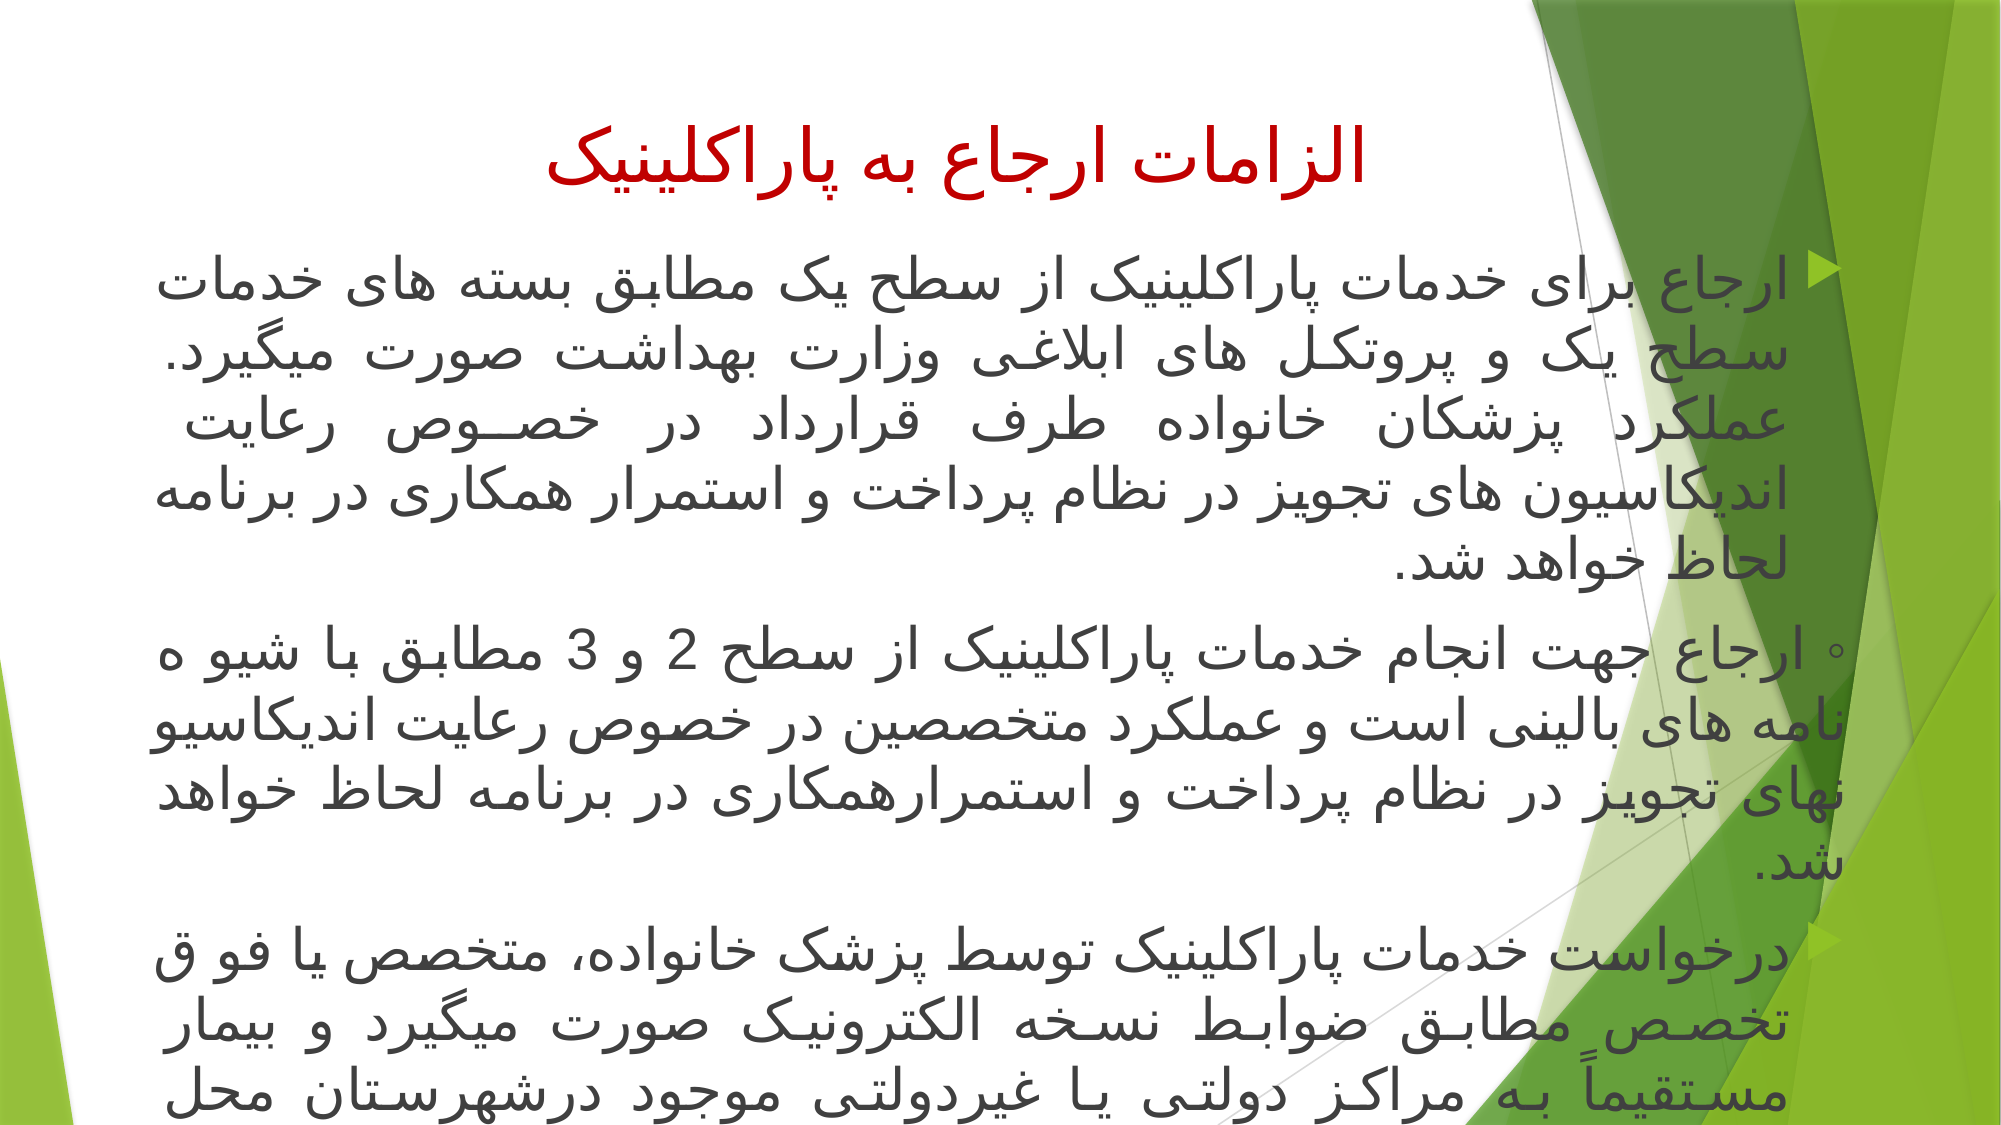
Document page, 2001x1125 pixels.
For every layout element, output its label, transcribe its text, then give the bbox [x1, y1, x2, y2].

title الزامات ارجاع به پاراکلینیک [111, 99, 1803, 234]
list ارجاع برای خدمات پاراکلینیک از سطح یک مطابق بسته های خدمات سطح یک و پروتکل های ابلاغی وزارت بهداشت صورت میگیرد. عملکرد پزشکان خانواده طرف قرارداد در خصوص رعایت اندیکاسیون های تجویز در نظام پرداخت و استمرار همکاری در برنامه لحاظ خواهد شد. ◦ ارجاع جهت انجام خدمات پاراکلینیک از سطح 2 و 3 مطابق با شیو ه نامه های بالینی است و عملکرد متخصصین در خصوص رعایت اندیکاسیو نهای تجویز در نظام پرداخت و استمرارهمکاری در برنامه لحاظ خواهد شد. درخواست خدمات پاراکلینیک توسط پزشک خانواده، متخصص یا فو ق تخصص مطابق ضوابط نسخه الکترونیک صورت میگیرد و بیمار مستقیماً به مراکز دولتی یا غیردولتی موجود درشهرستان محل سکونت و در صورت عدم وجود امکانات به سایر مراکز ارائه دهنده خدمات پاراکلینیک مطابق نقشه ارجاع مراجعه میکند. [137, 233, 1863, 1014]
